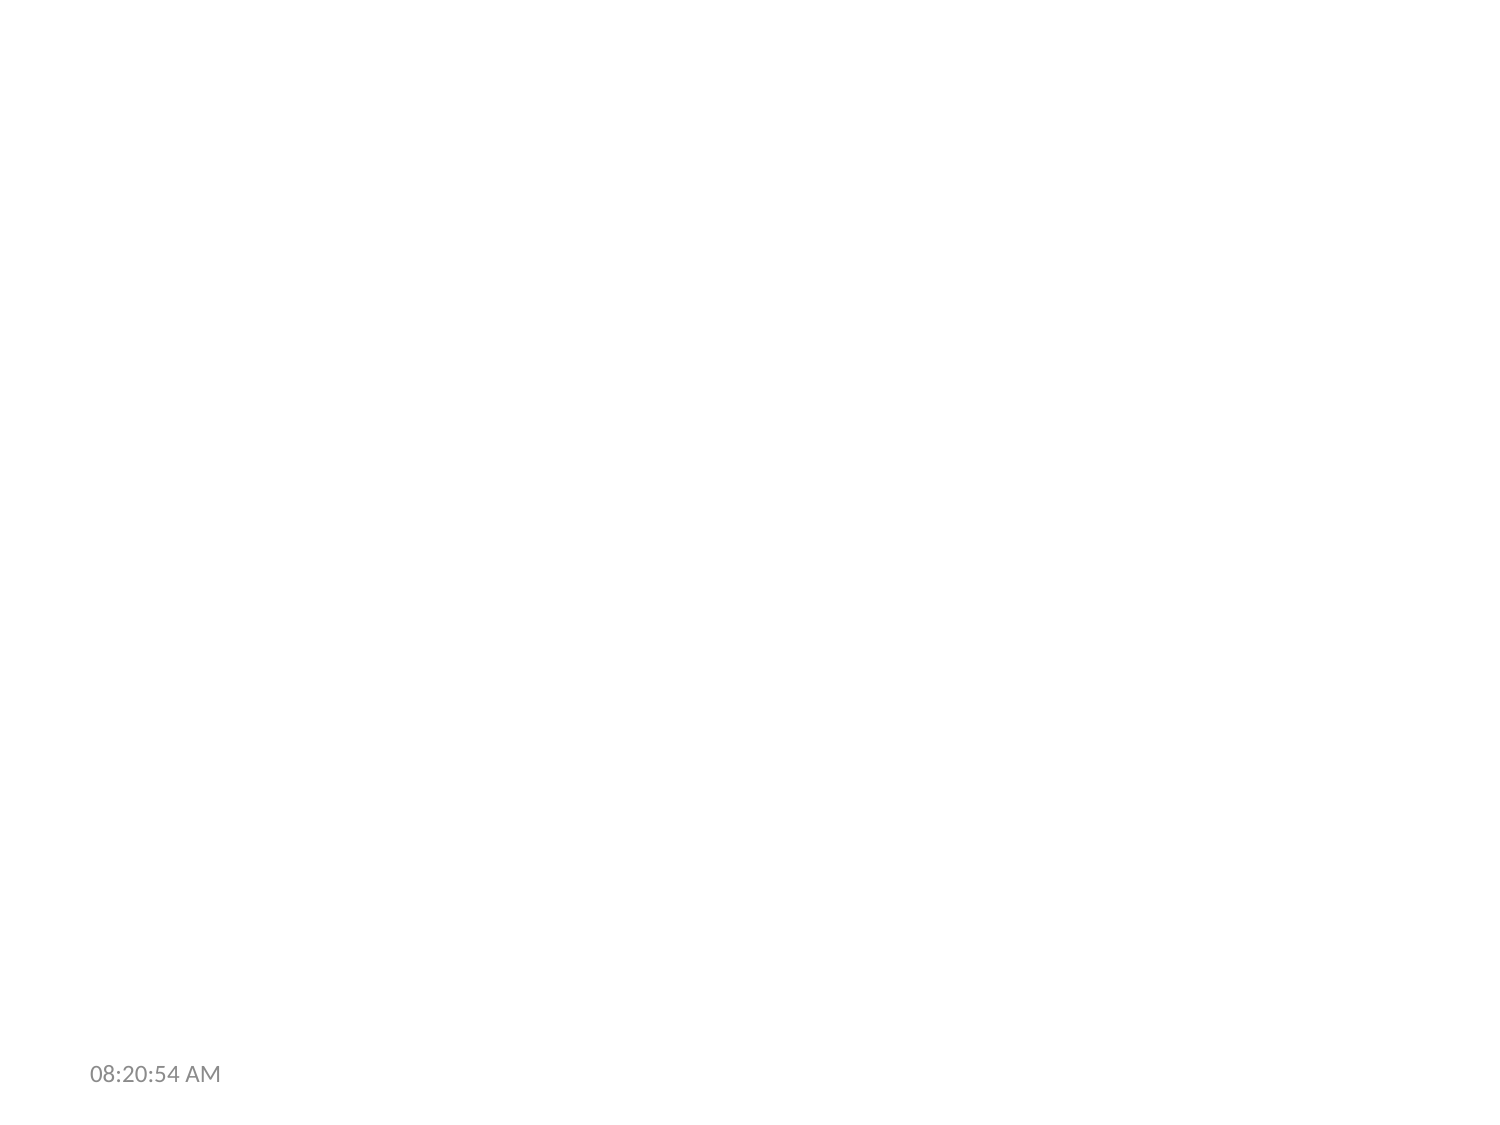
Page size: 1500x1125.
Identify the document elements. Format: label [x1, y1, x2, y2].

slide_number [75, 1042, 425, 1103]
